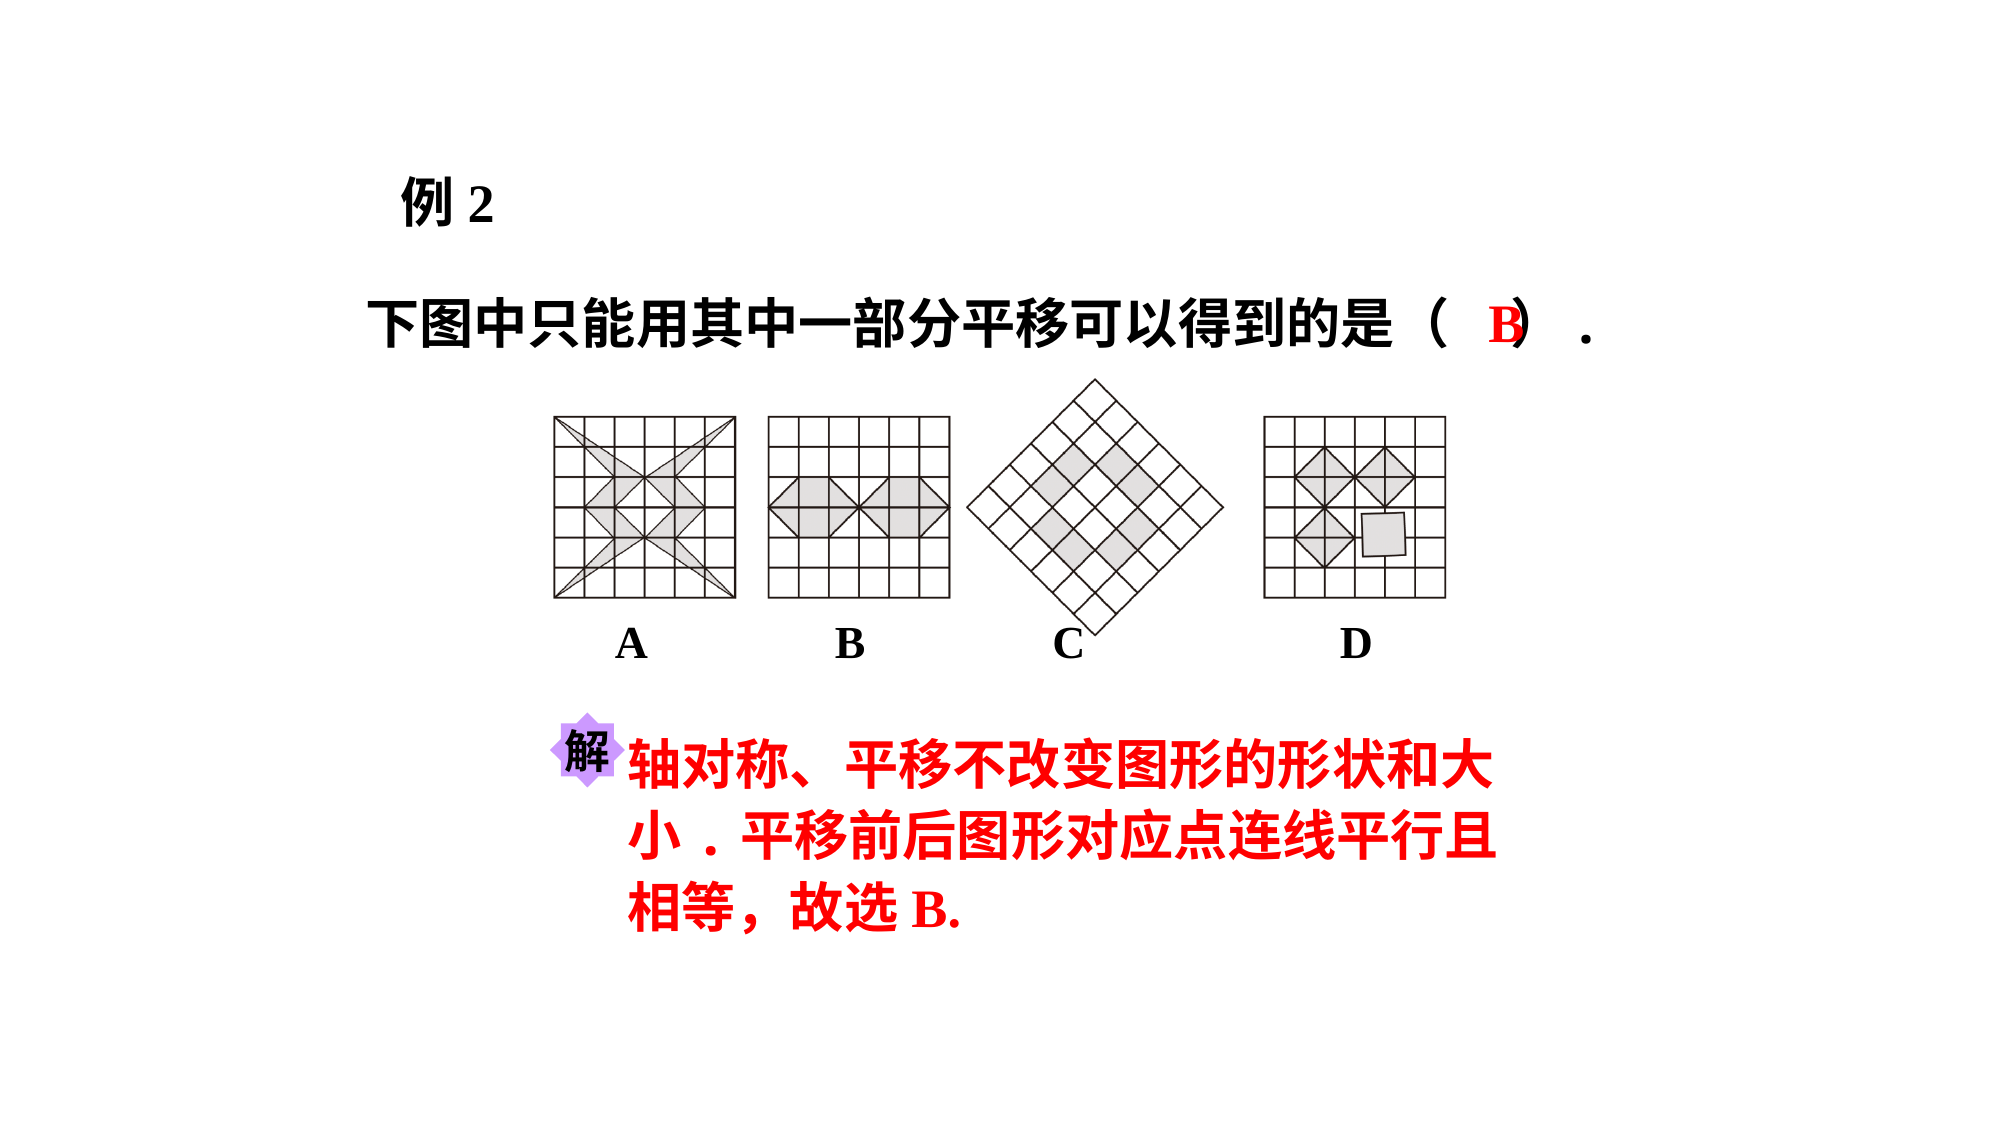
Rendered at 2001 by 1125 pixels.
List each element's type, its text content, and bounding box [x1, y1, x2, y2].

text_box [549, 374, 1463, 676]
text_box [549, 712, 1563, 946]
text_box 例2 [385, 160, 1124, 241]
text_box 下图中只能用其中一部分平移可以得到的是（ ）. [350, 243, 1713, 363]
text_box B [1446, 281, 1567, 362]
